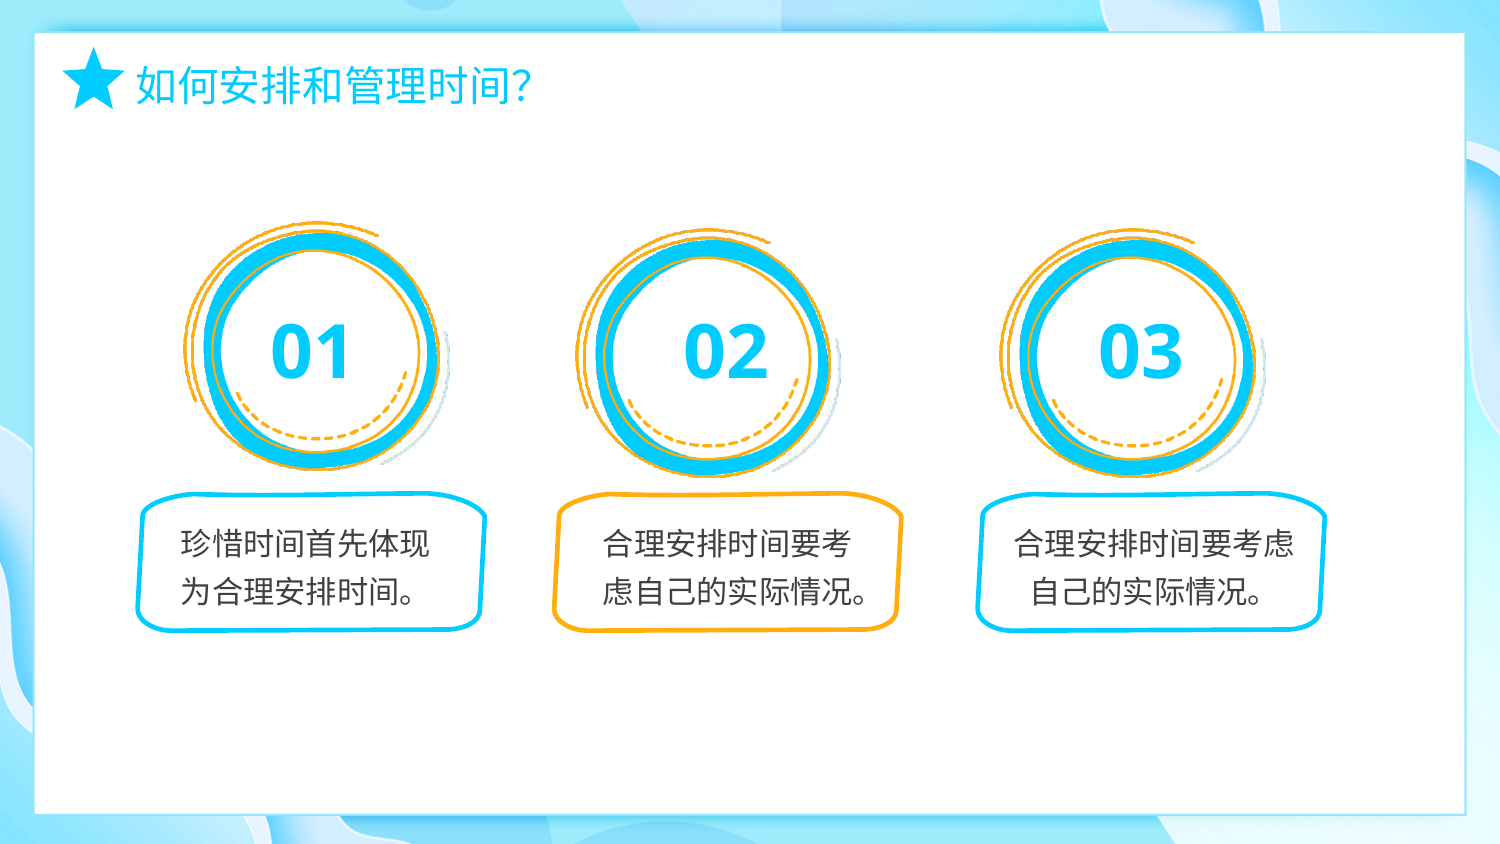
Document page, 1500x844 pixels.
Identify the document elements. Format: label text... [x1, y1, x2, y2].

text_box 珍惜时间首先体现为合理安排时间。 [156, 506, 456, 616]
text_box [136, 492, 486, 632]
text_box 合理安排时间要考虑自己的实际情况。 [576, 506, 880, 665]
text_box [976, 492, 1326, 631]
text_box 合理安排时间要考虑自己的实际情况。 [1001, 506, 1307, 665]
text_box [553, 492, 903, 631]
picture [0, 0, 1500, 844]
